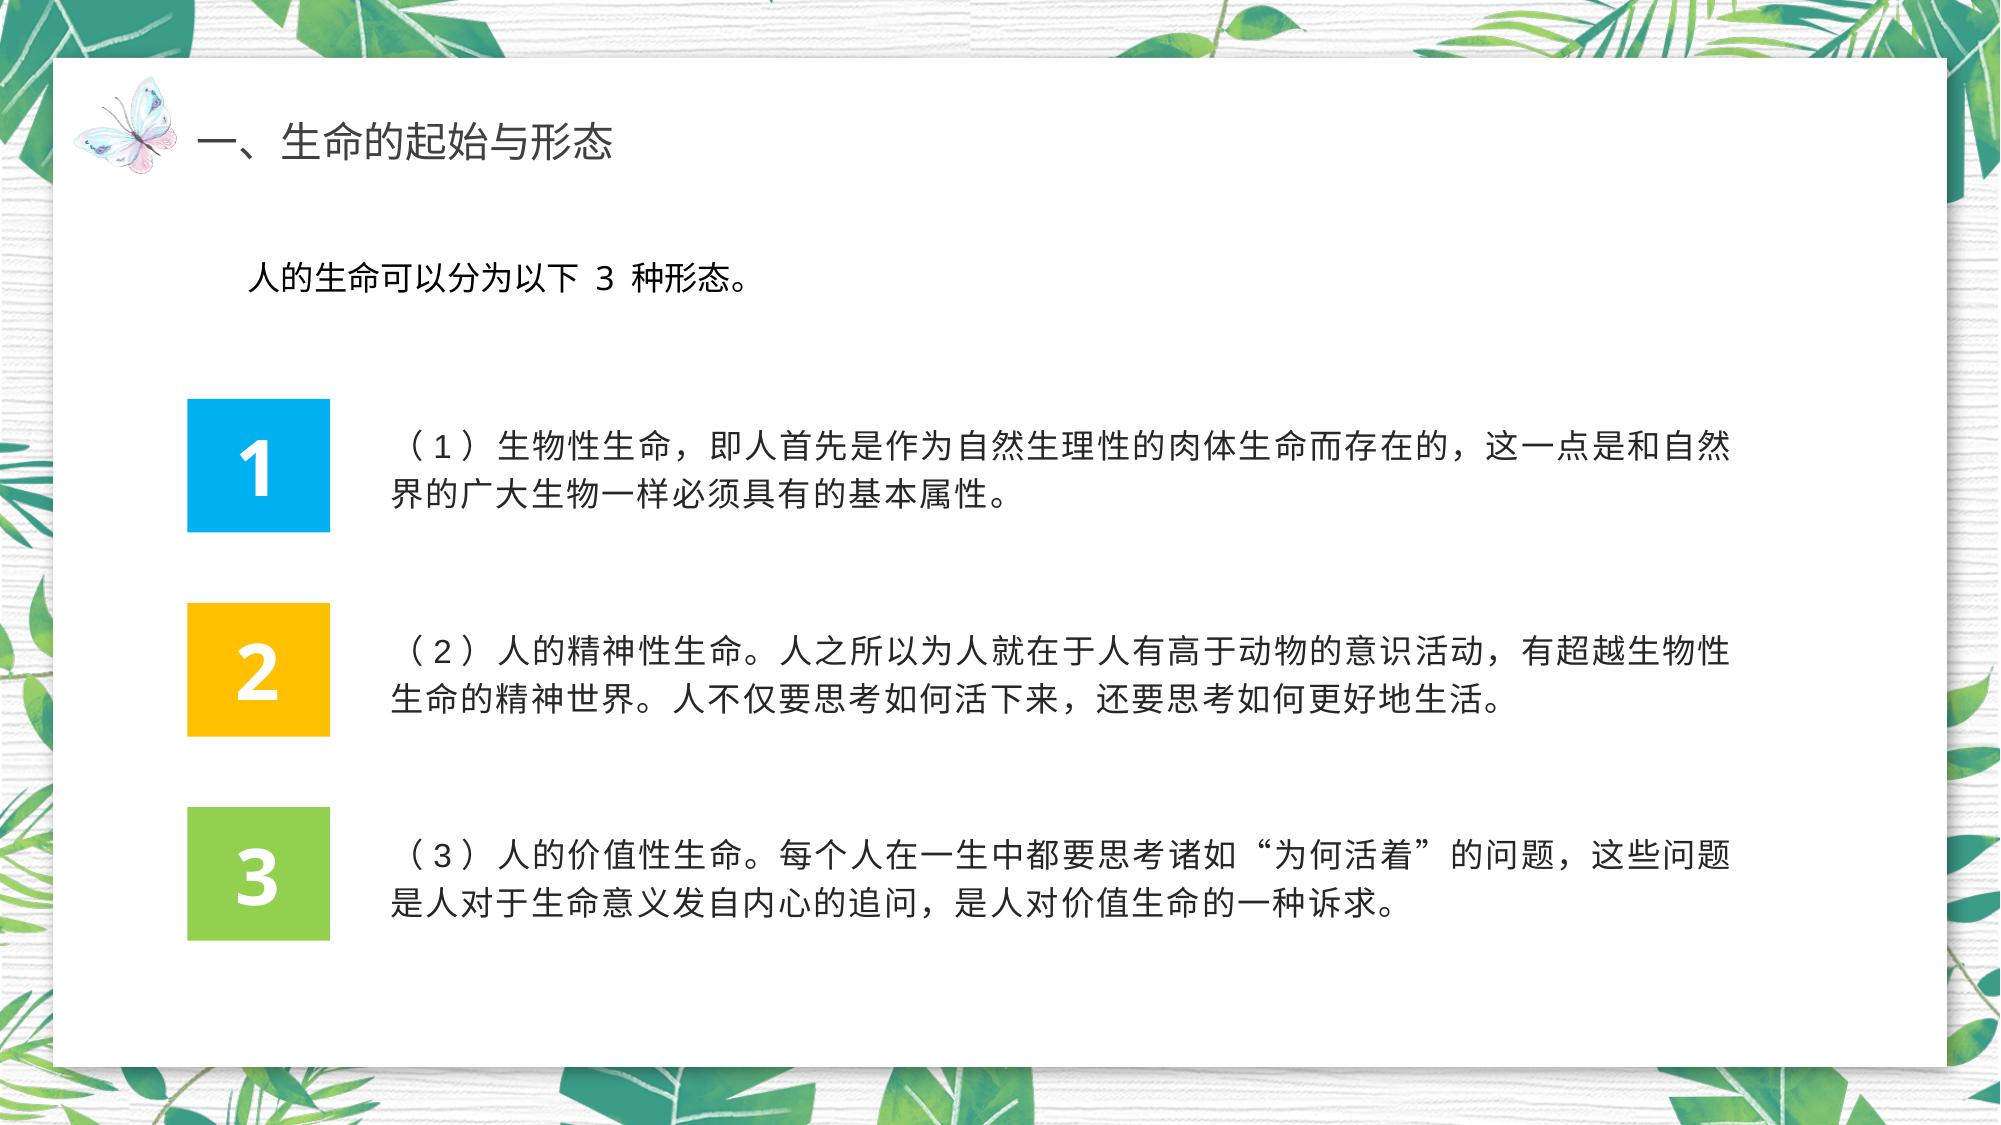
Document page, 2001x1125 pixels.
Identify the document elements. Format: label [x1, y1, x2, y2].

text_box [0, 0, 2000, 1125]
picture [73, 76, 177, 174]
